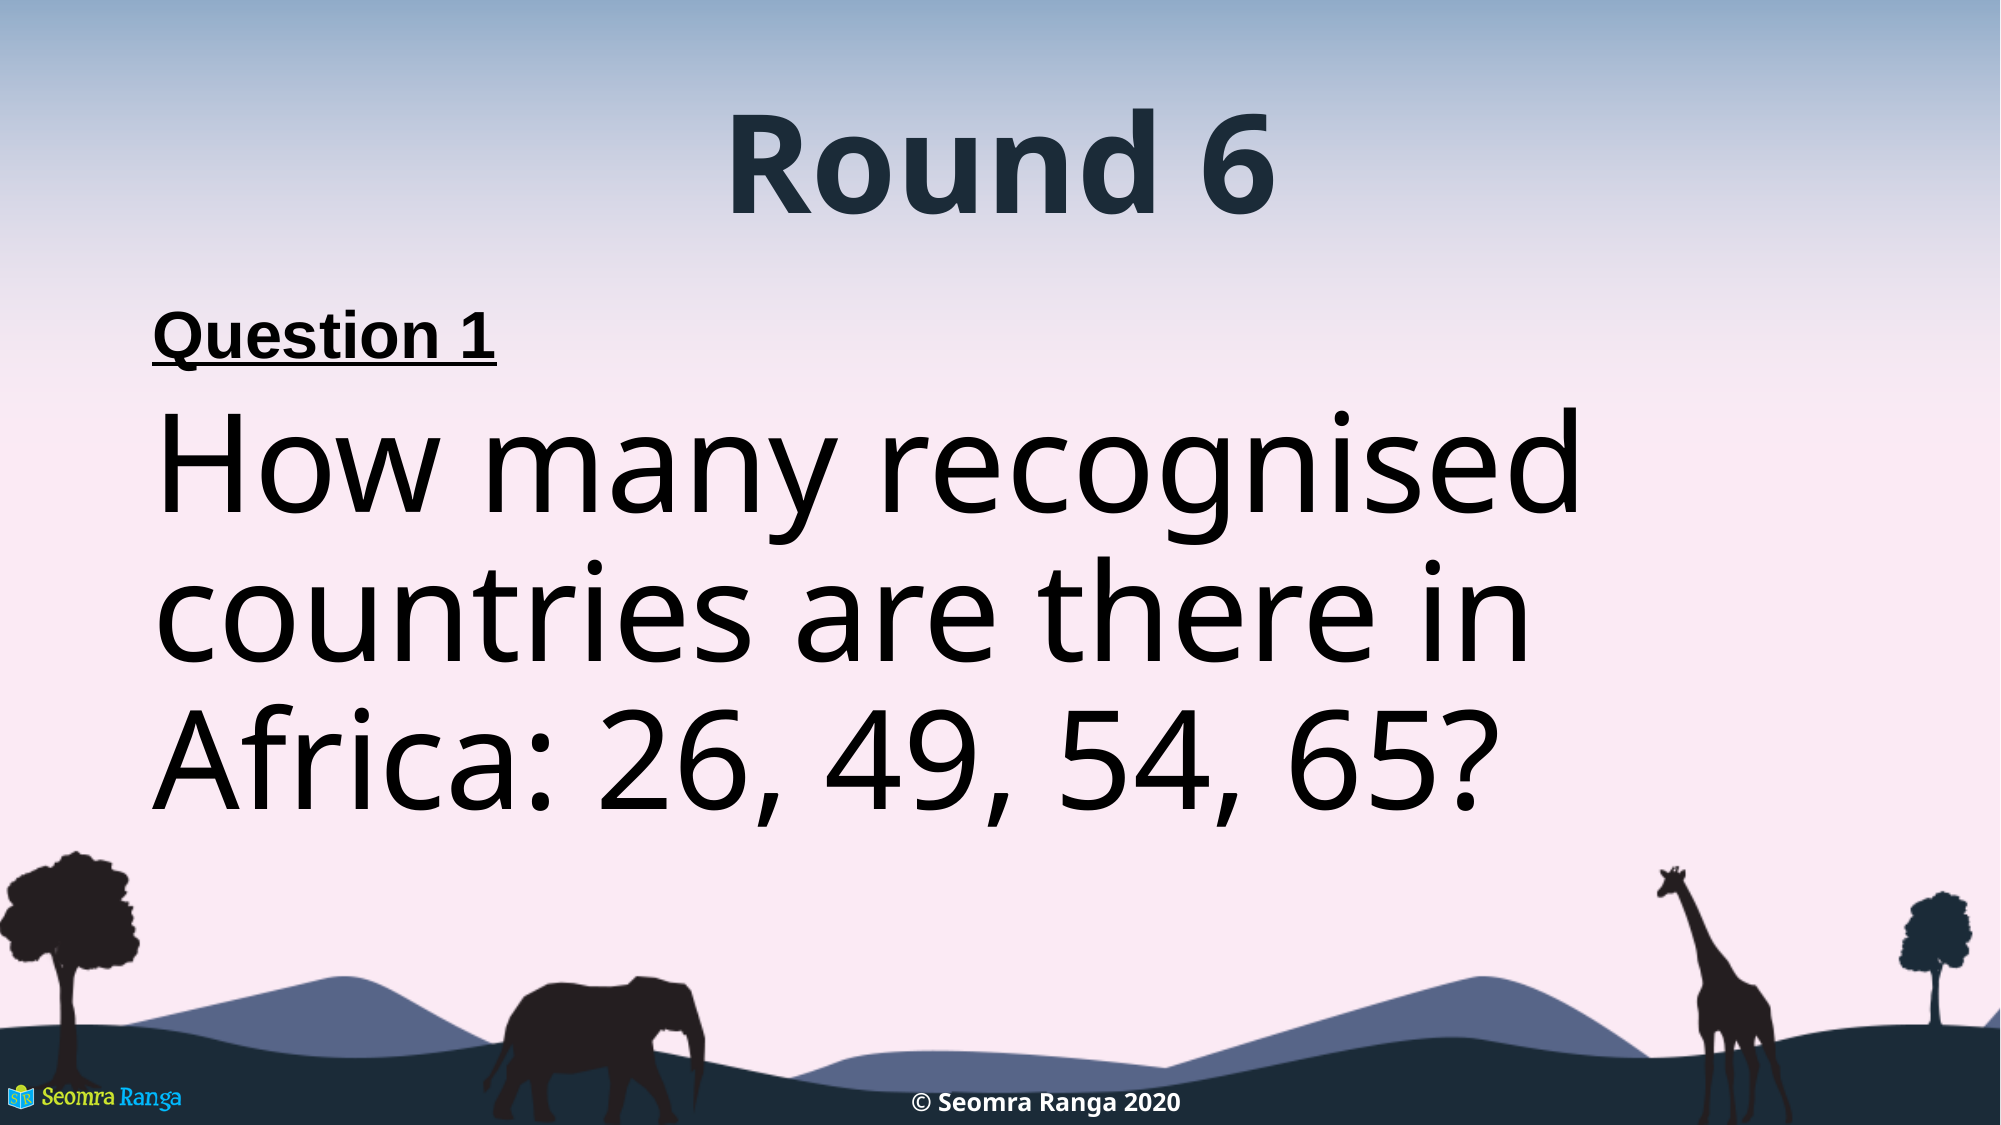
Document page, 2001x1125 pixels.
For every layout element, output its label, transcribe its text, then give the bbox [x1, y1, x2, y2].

picture [0, 0, 2001, 1125]
list Question 1 How many recognised countries are there in Africa: 26, 49, 54, 65? [137, 293, 1863, 1014]
title Round 6 [137, 59, 1863, 278]
text_box © Seomra Ranga 2020 www.seomraranga.com [762, 1079, 1330, 1125]
